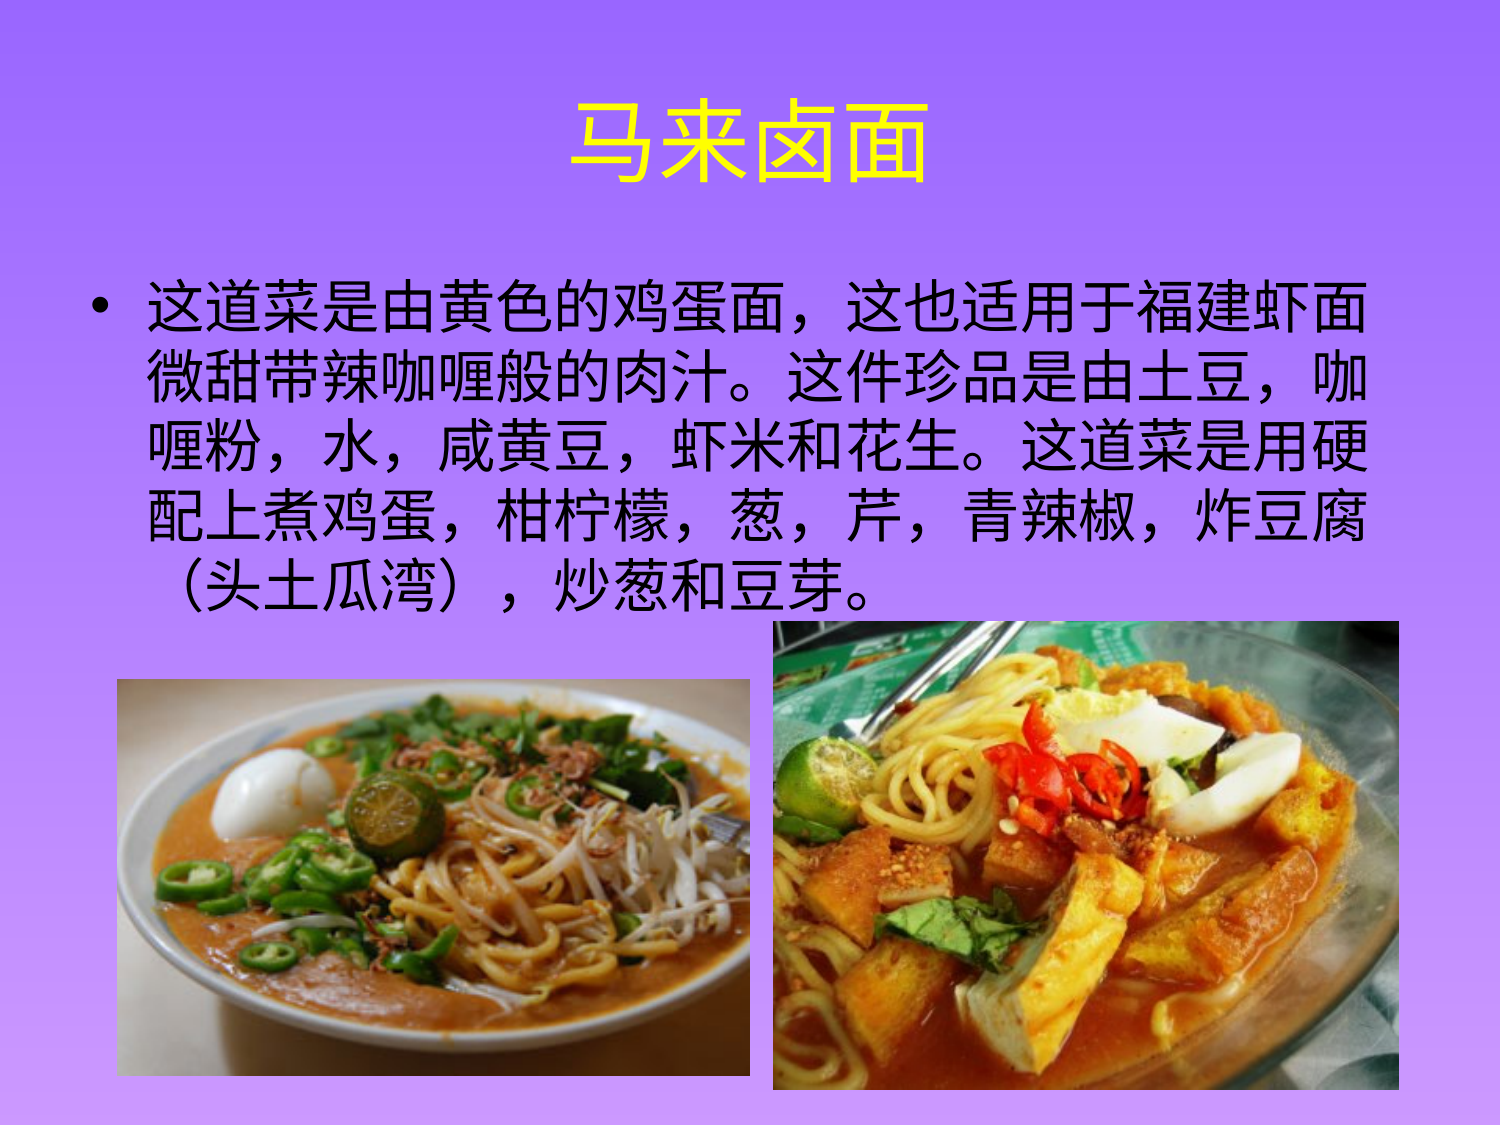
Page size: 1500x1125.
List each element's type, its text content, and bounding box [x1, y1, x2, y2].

picture [116, 679, 751, 1077]
title 马来卤面 [75, 45, 1425, 233]
picture [773, 620, 1399, 1091]
list 这道菜是由黄色的鸡蛋面，这也适用于福建虾面微甜带辣咖喱般的肉汁。这件珍品是由土豆，咖喱粉，水，咸黄豆，虾米和花生。这道菜是用硬配上煮鸡蛋，柑柠檬，葱，芹，青辣椒，炸豆腐（头土瓜湾），炒葱和豆芽。 [75, 262, 1425, 1005]
